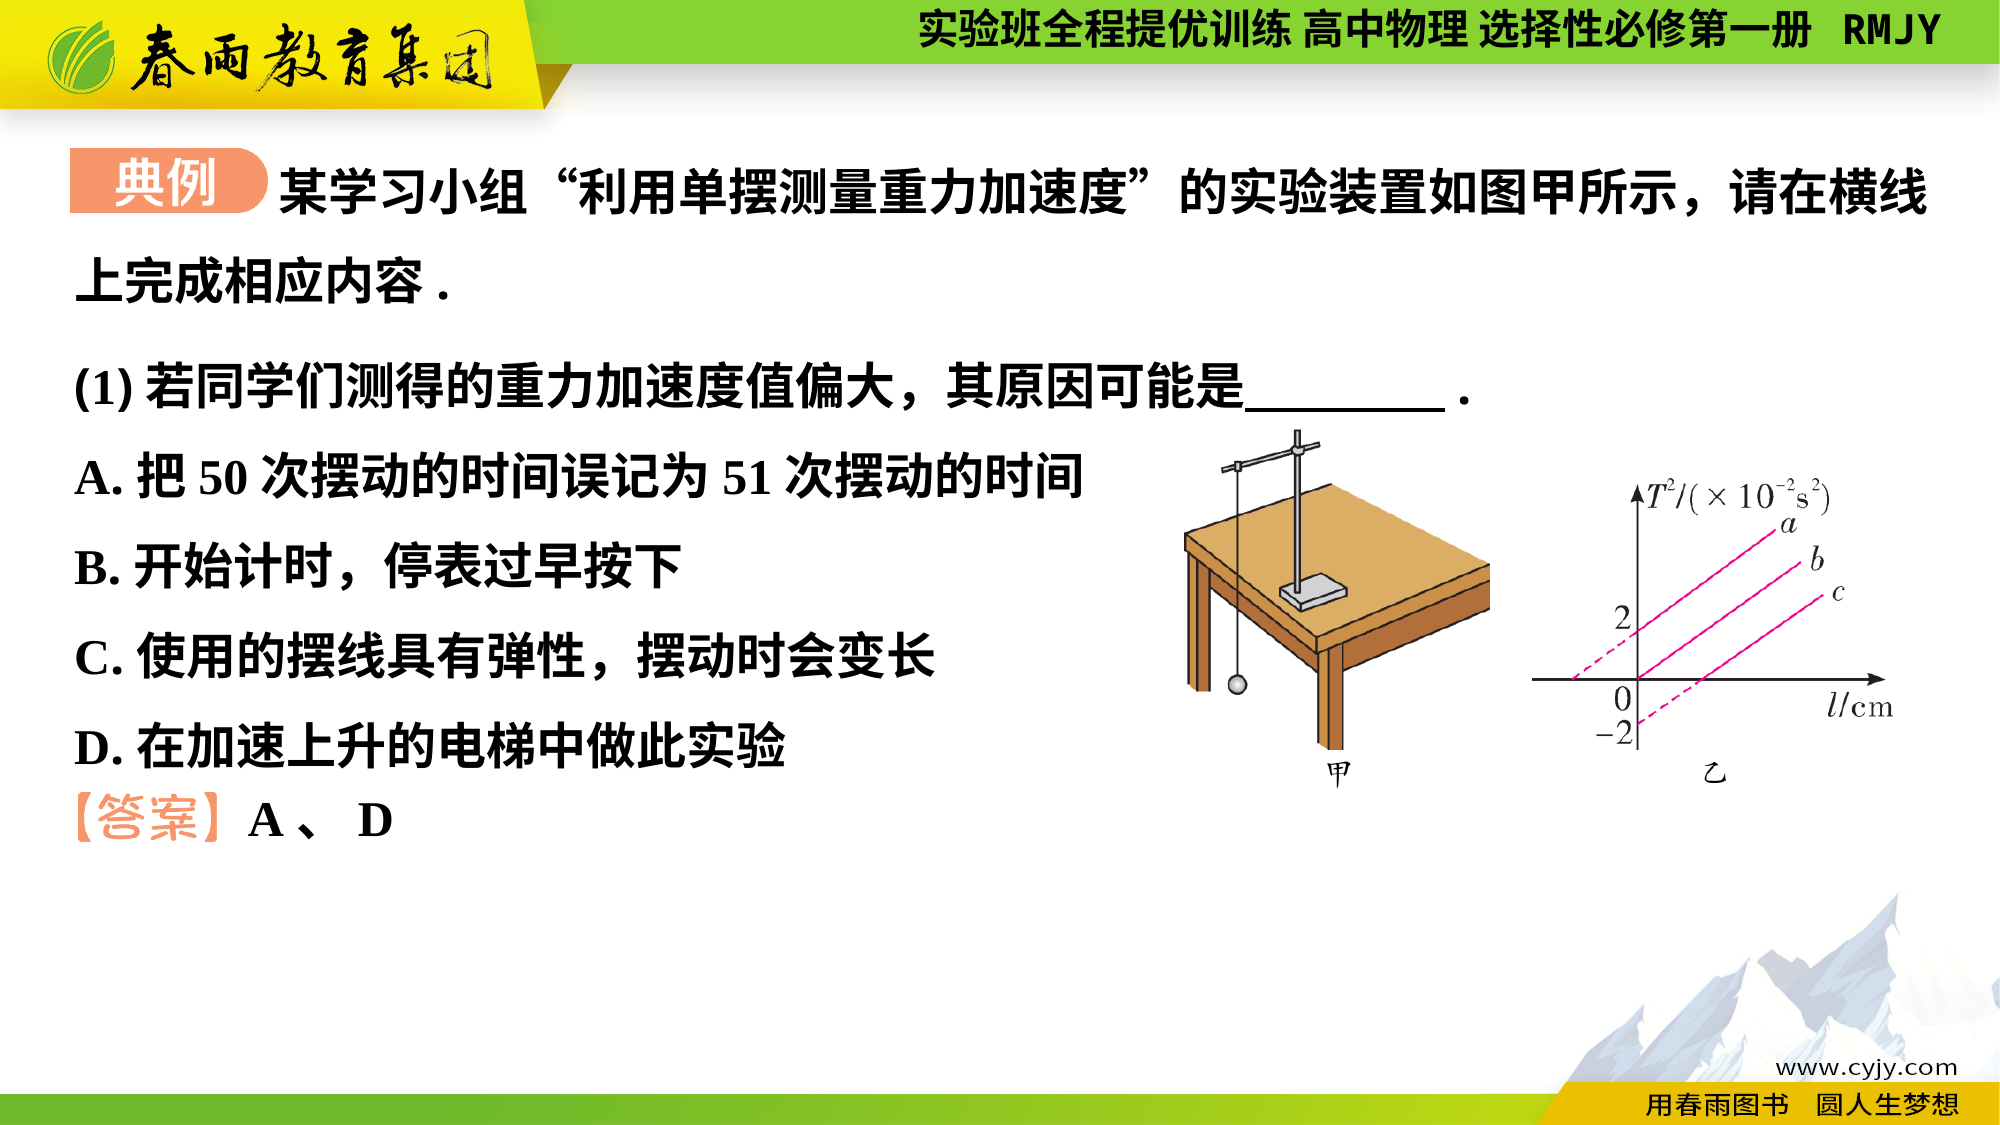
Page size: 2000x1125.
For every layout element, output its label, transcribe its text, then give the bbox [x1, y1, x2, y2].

picture [0, 0, 2000, 1125]
list 某学习小组“利用单摆测量重力加速度”的实验装置如图甲所示，请在横线上完成相应内容. [59, 122, 1944, 317]
text_box A、D [233, 779, 409, 855]
text_box (1)若同学们测得的重力加速度值偏大，其原因可能是 . A.把50次摆动的时间误记为51次摆动的时间 B.开始计时，停表过早按下 C.使用的摆线具有弹性，摆动时会变长 D.在加速上升的电梯中做此实验 [59, 317, 1944, 782]
